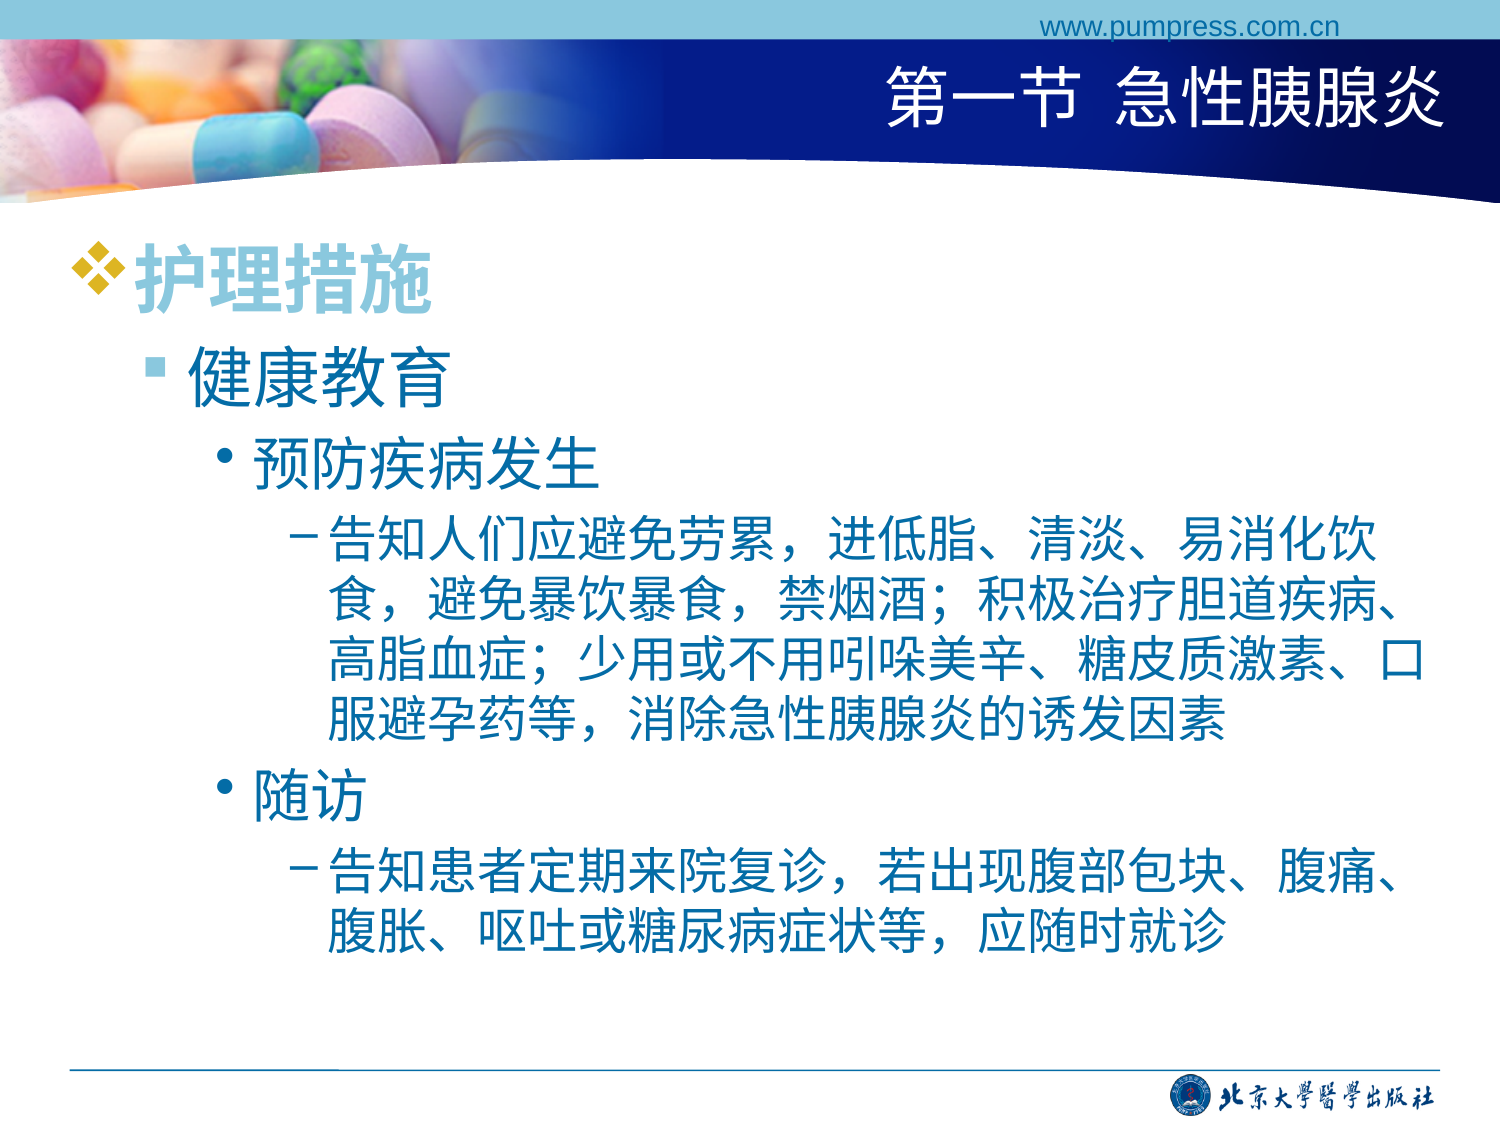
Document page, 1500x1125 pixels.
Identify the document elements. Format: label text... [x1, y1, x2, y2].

list 护理措施 健康教育 预防疾病发生 告知人们应避免劳累，进低脂、清淡、易消化饮食，避免暴饮暴食，禁烟酒；积极治疗胆道疾病、高脂血症；少用或不用吲哚美辛、糖皮质激素、口服避孕药等，消除急性胰腺炎的诱发因素 随访 告知患者定期来院复诊，若出现腹部包块、腹痛、腹胀、呕吐或糖尿病症状等，应随时就诊 [49, 224, 1463, 1026]
picture [1170, 1074, 1436, 1118]
slide_number www.pumpress.com.cn [1025, 0, 1463, 38]
picture [0, 40, 1500, 203]
title 第一节 急性胰腺炎 [137, 49, 1463, 143]
